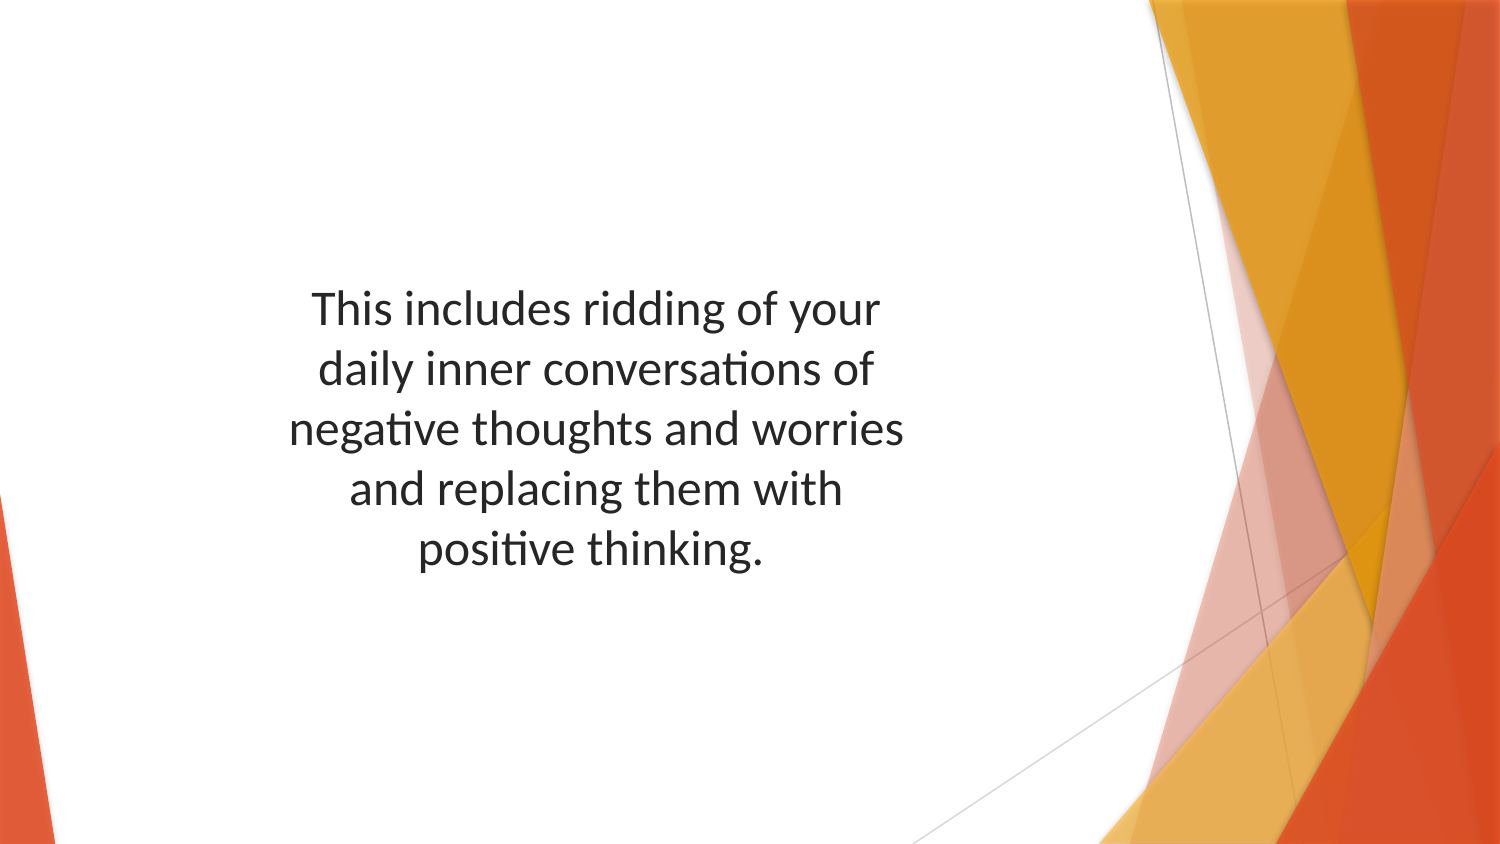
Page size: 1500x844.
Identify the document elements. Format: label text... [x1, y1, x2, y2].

list This includes ridding of your daily inner conversations of negative thoughts and worries and replacing them with positive thinking. [253, 268, 939, 611]
